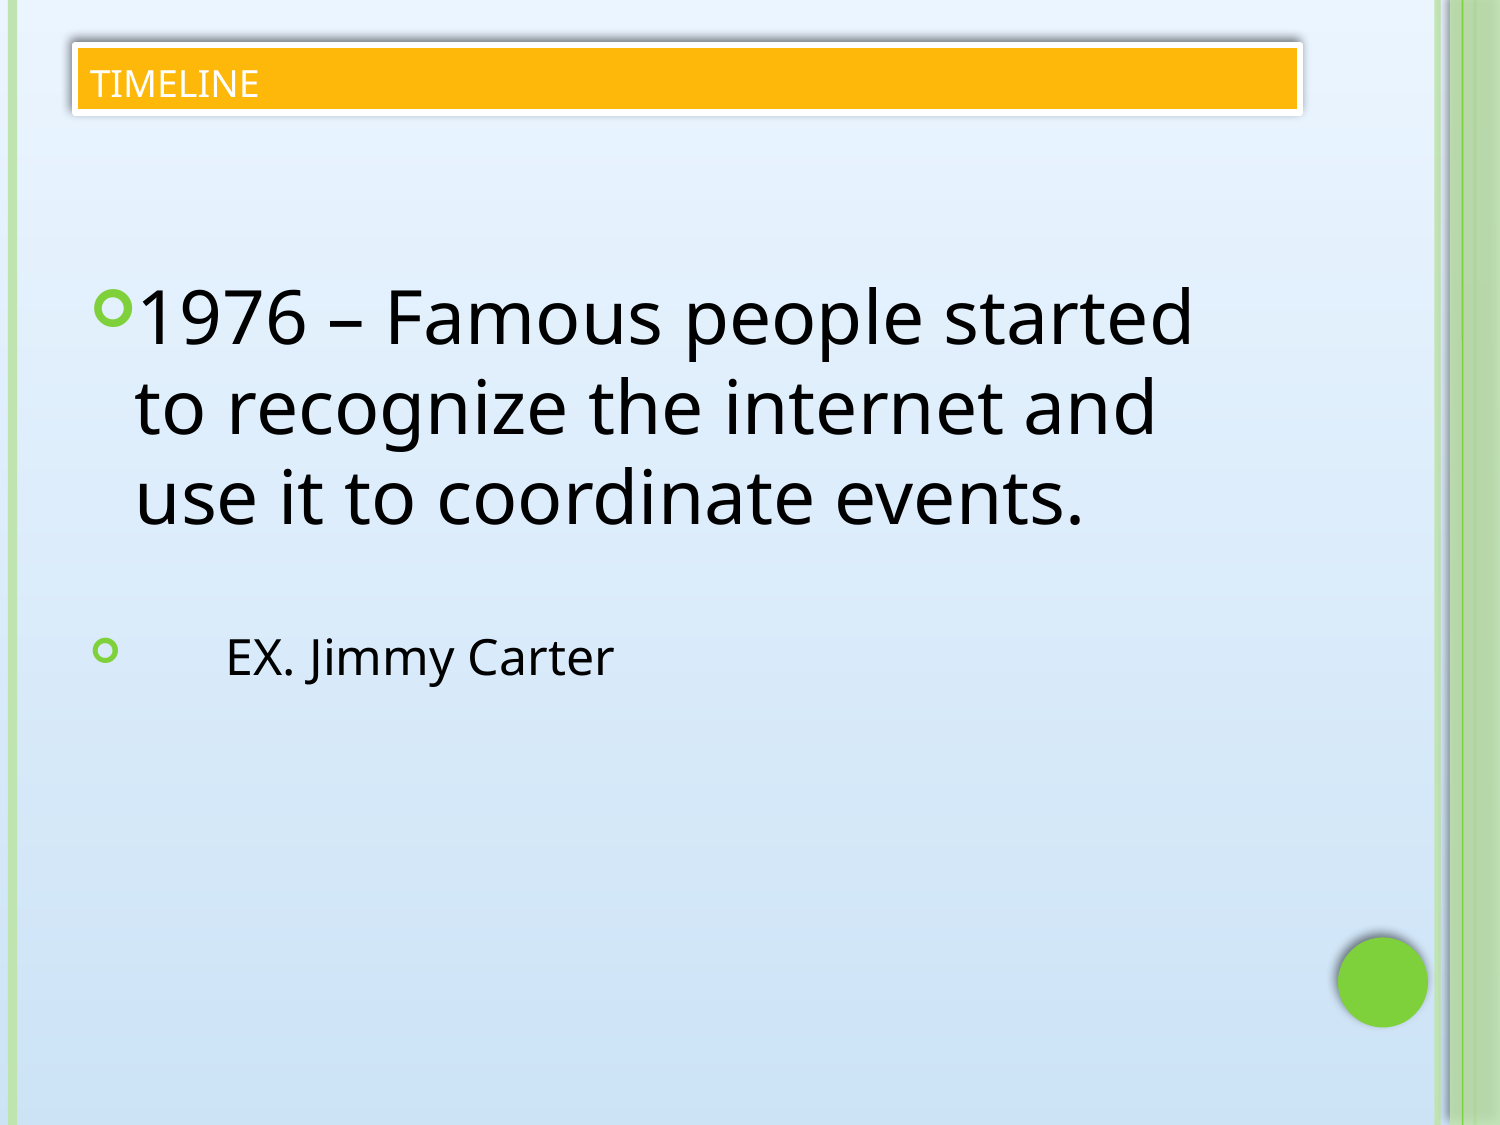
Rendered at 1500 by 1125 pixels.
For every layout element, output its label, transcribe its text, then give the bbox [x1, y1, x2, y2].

list 1976 – Famous people started to recognize the internet and use it to coordinate events. EX. Jimmy Carter [75, 262, 1300, 1062]
title TIMELINE [72, 42, 1303, 116]
